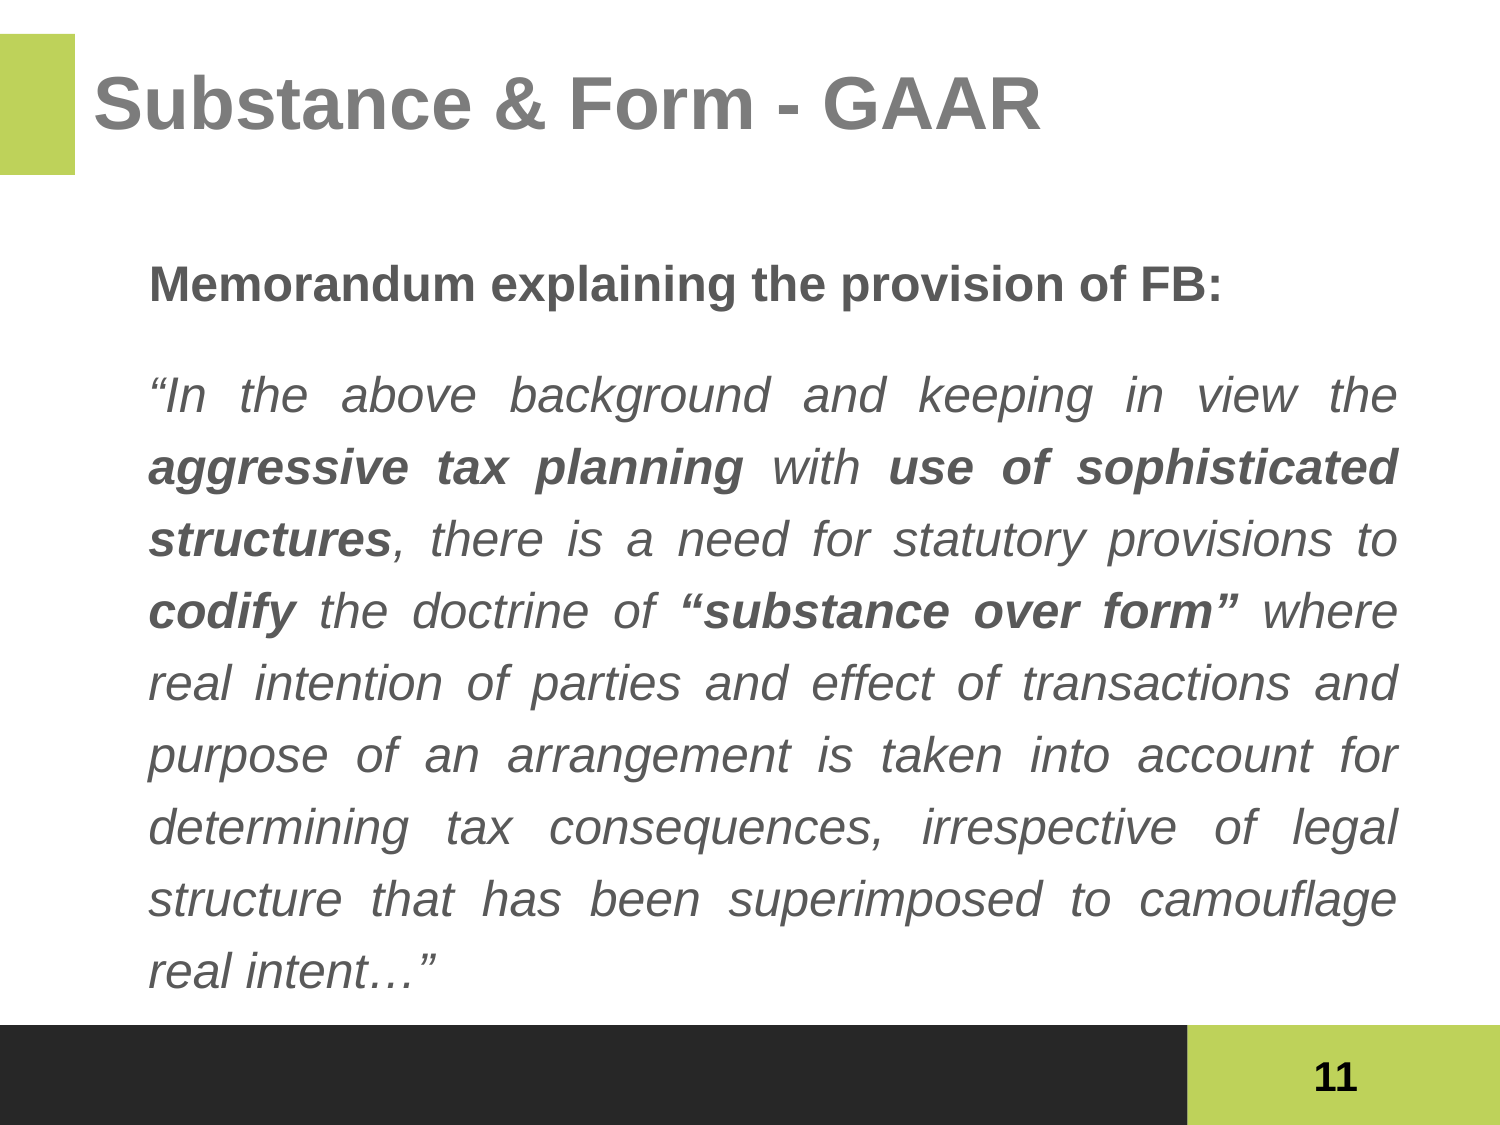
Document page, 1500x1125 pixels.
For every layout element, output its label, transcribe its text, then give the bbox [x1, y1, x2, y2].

title Substance & Form - GAAR [0, 33, 1500, 175]
text_box Memorandum explaining the provision of FB: “In the above background and keeping in view the aggressive tax planning with use of sophisticated structures, there is a need for statutory provisions to codify the doctrine of “substance over form” where real intention of parties and effect of transactions and purpose of an arrangement is taken into account for determining tax consequences, irrespective of legal structure that has been superimposed to camouflage real intent…” [74, 231, 1414, 1025]
